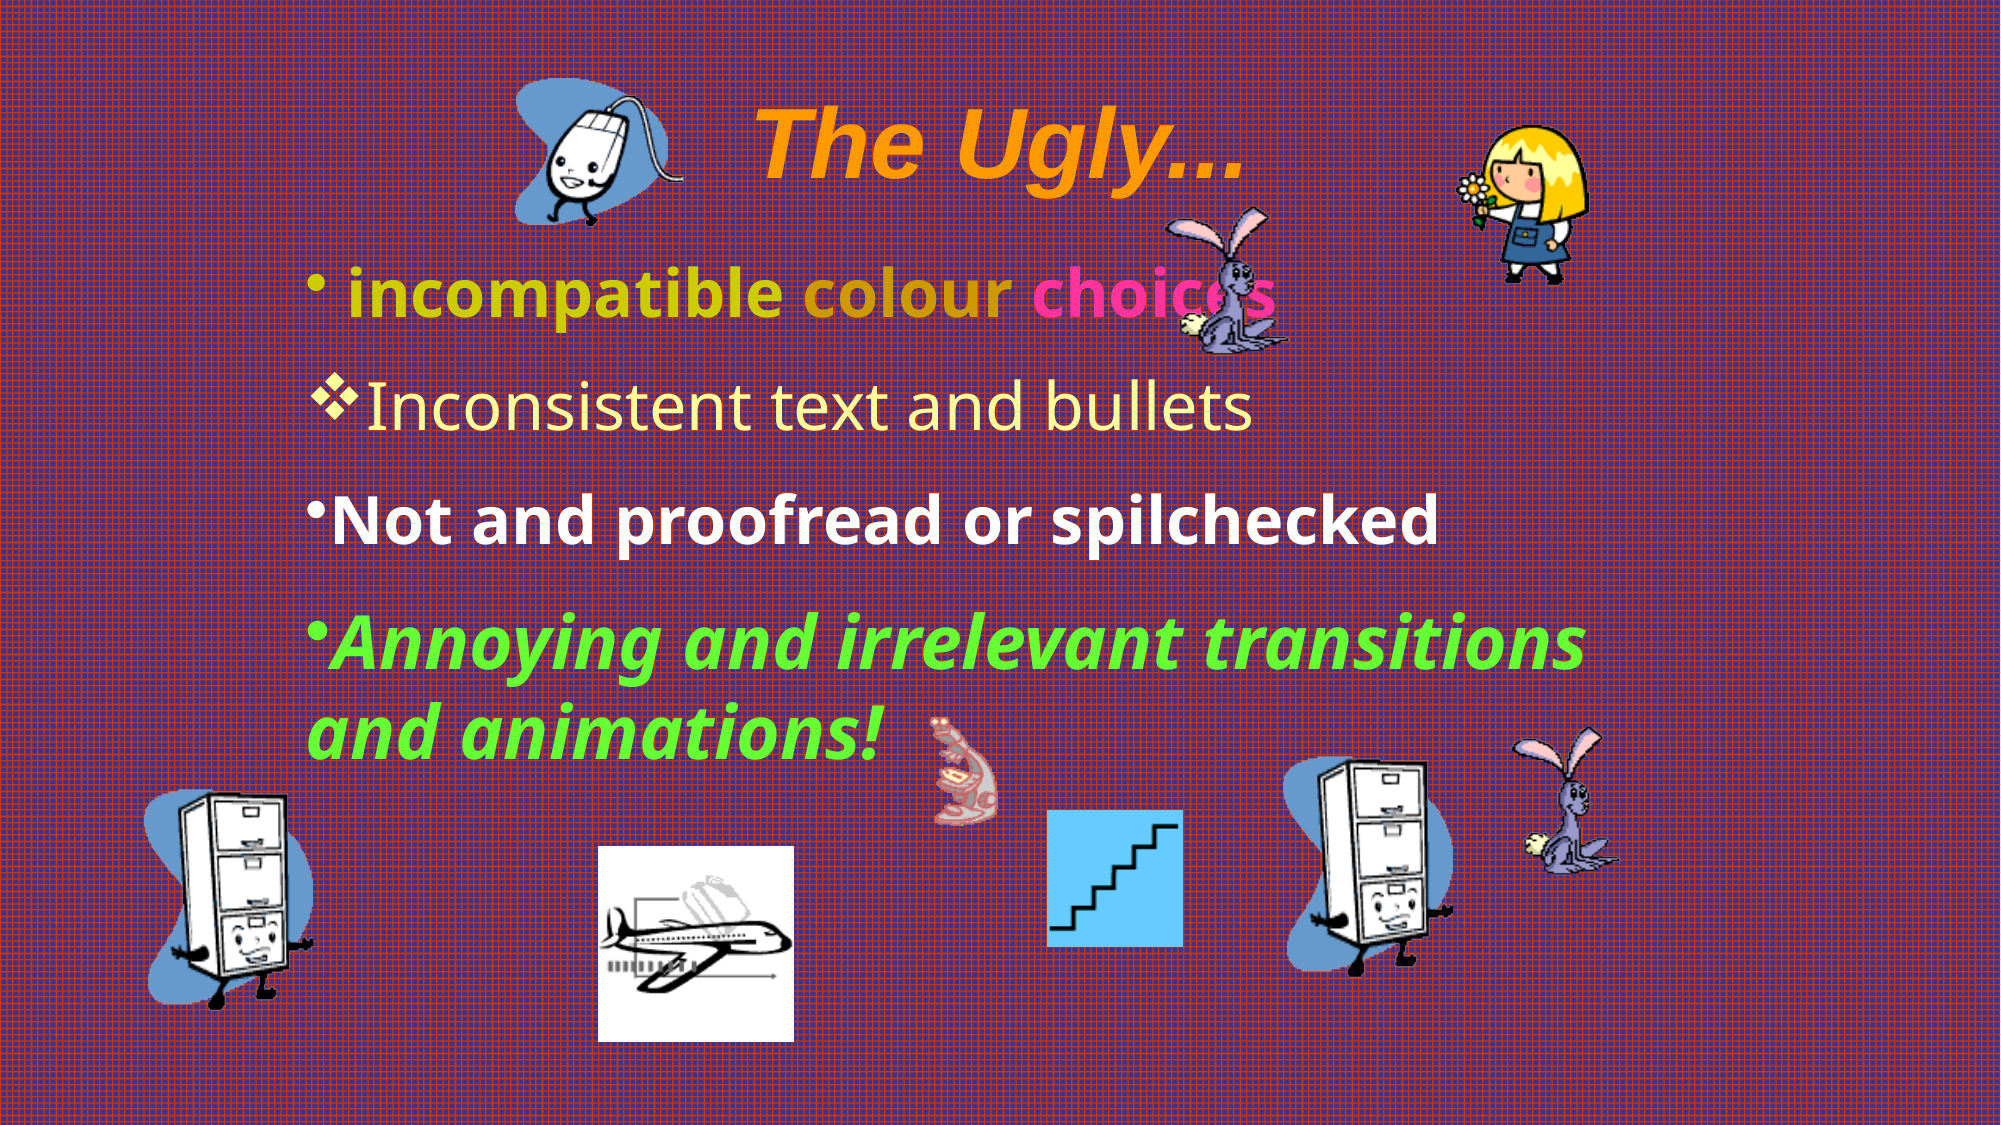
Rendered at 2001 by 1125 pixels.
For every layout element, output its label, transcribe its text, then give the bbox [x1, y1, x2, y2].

title The Ugly... [99, 45, 1900, 233]
picture [0, 0, 2001, 1125]
text_box incompatible colour choices Inconsistent text and bullets Not and proofread or spilchecked Annoying and irrelevant transitions and animations! [291, 243, 1721, 783]
